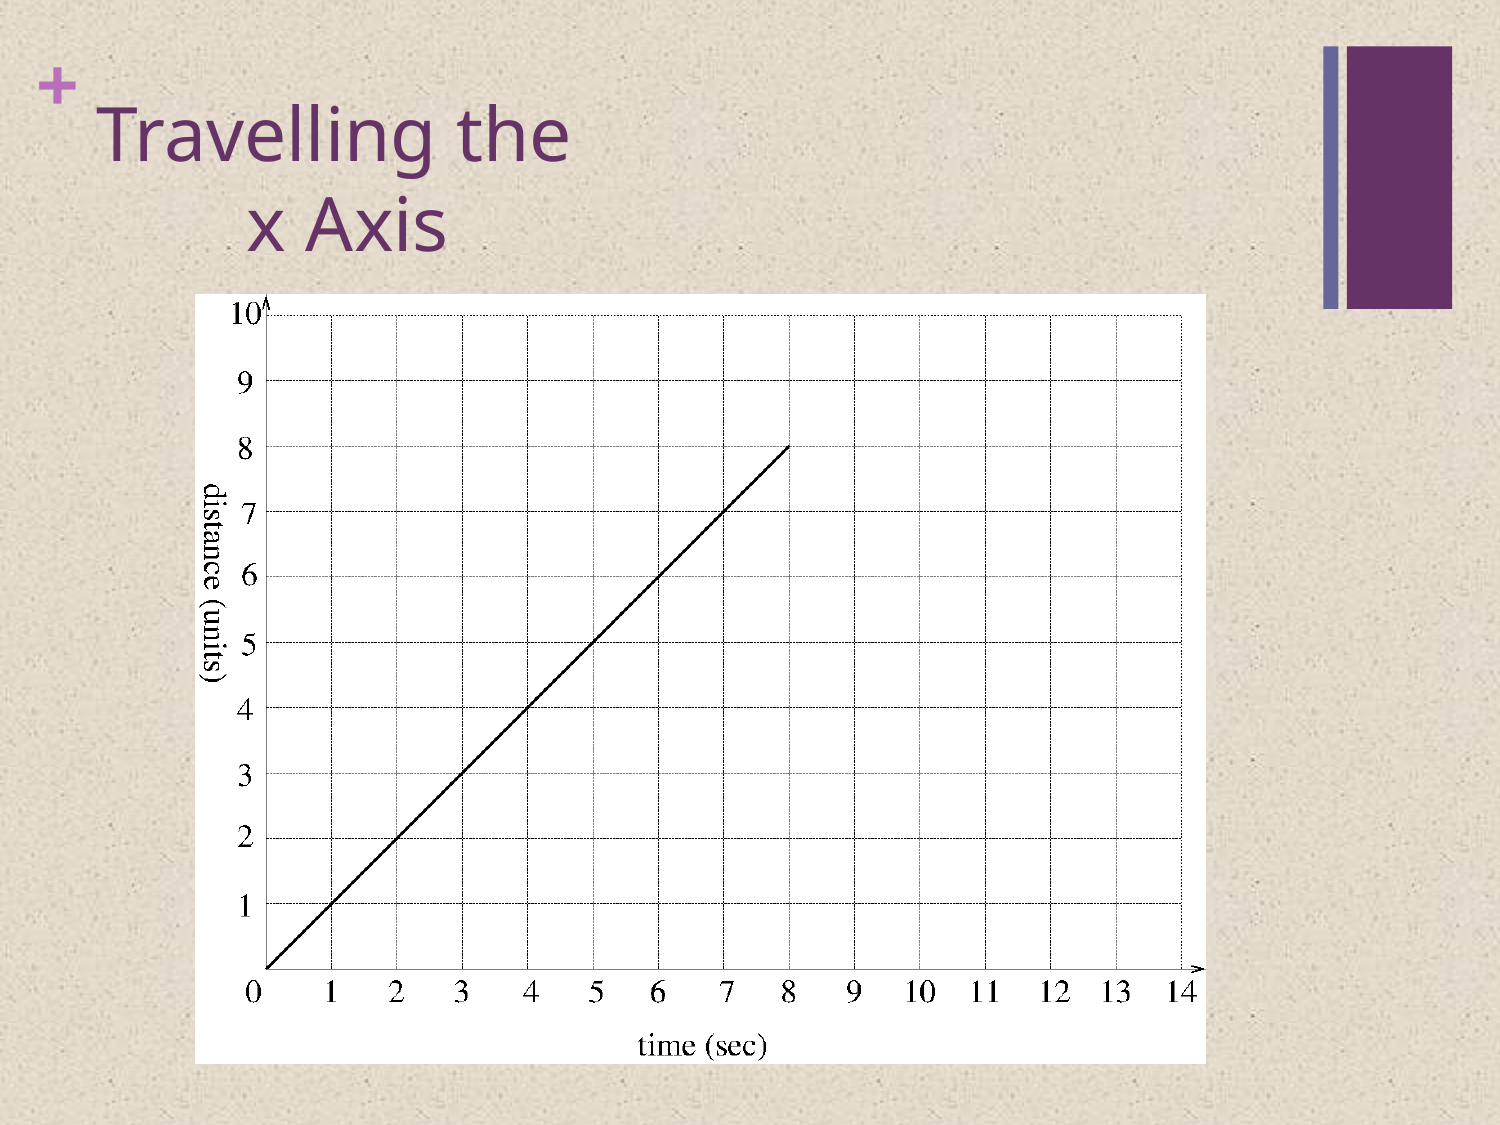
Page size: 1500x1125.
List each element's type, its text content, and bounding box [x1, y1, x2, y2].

picture [0, 0, 1500, 1125]
title Travelling the x Axis [81, 79, 1322, 263]
